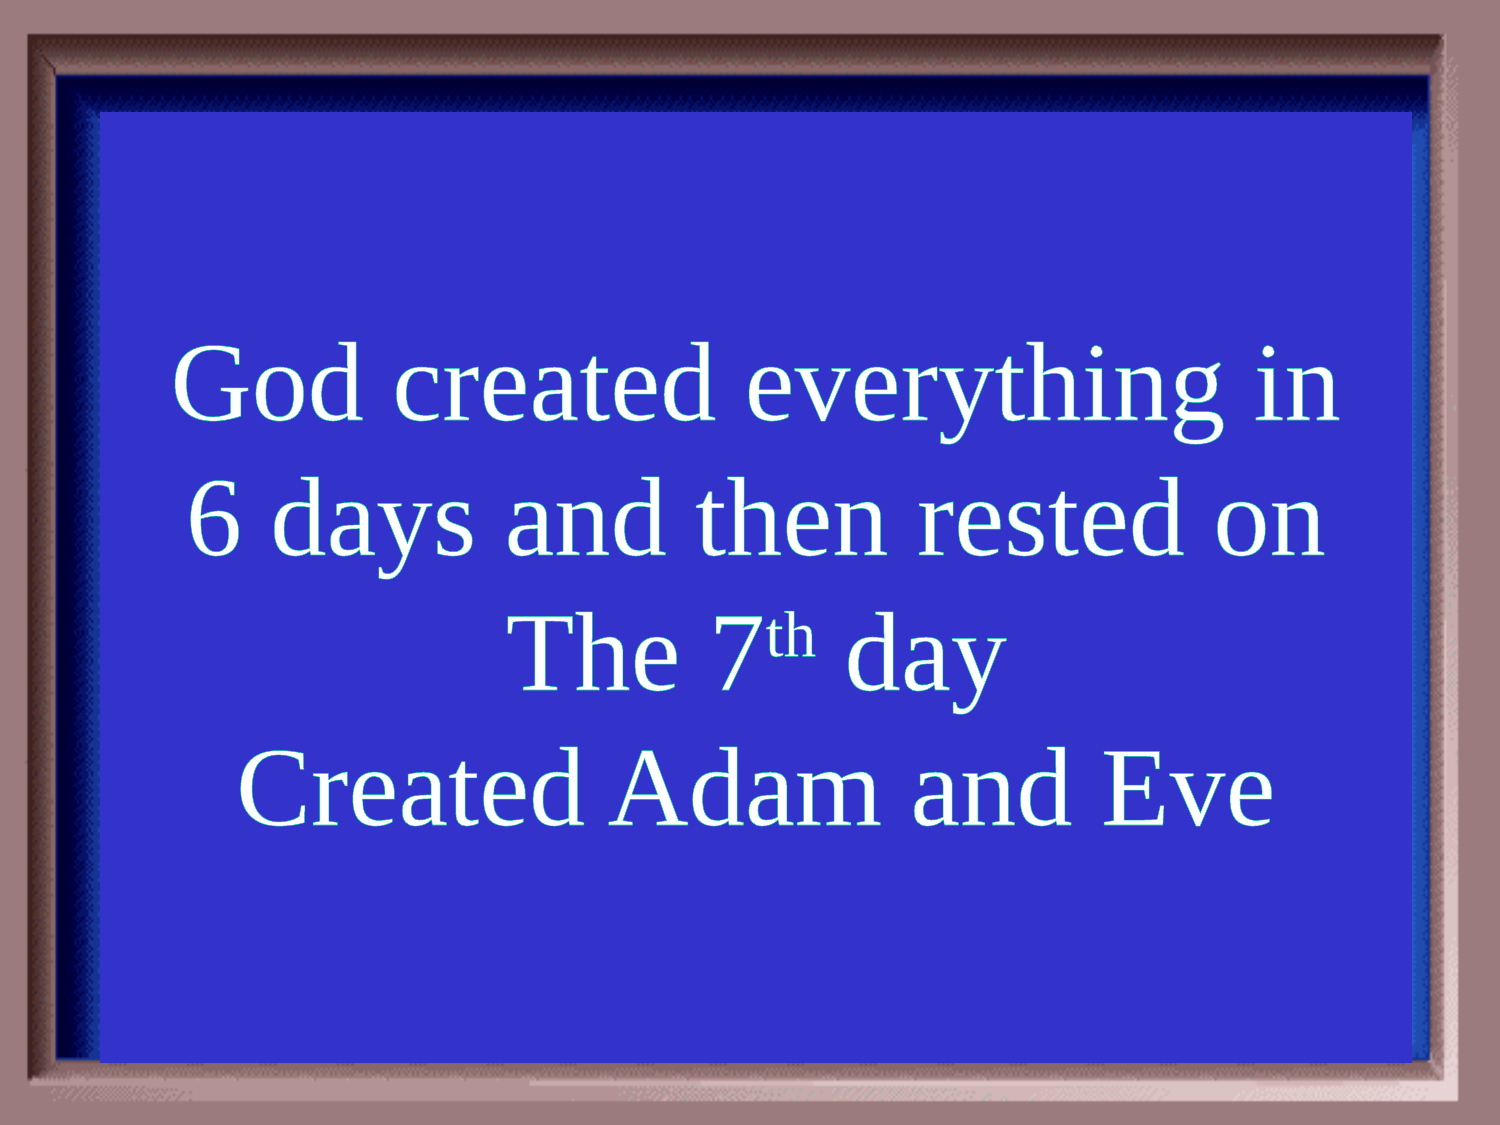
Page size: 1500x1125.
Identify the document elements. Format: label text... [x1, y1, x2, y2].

picture [0, 0, 1500, 1125]
text_box [99, 112, 1413, 1063]
text_box God created everything in 6 days and then rested on The 7th day Created Adam and Eve [155, 299, 1358, 855]
